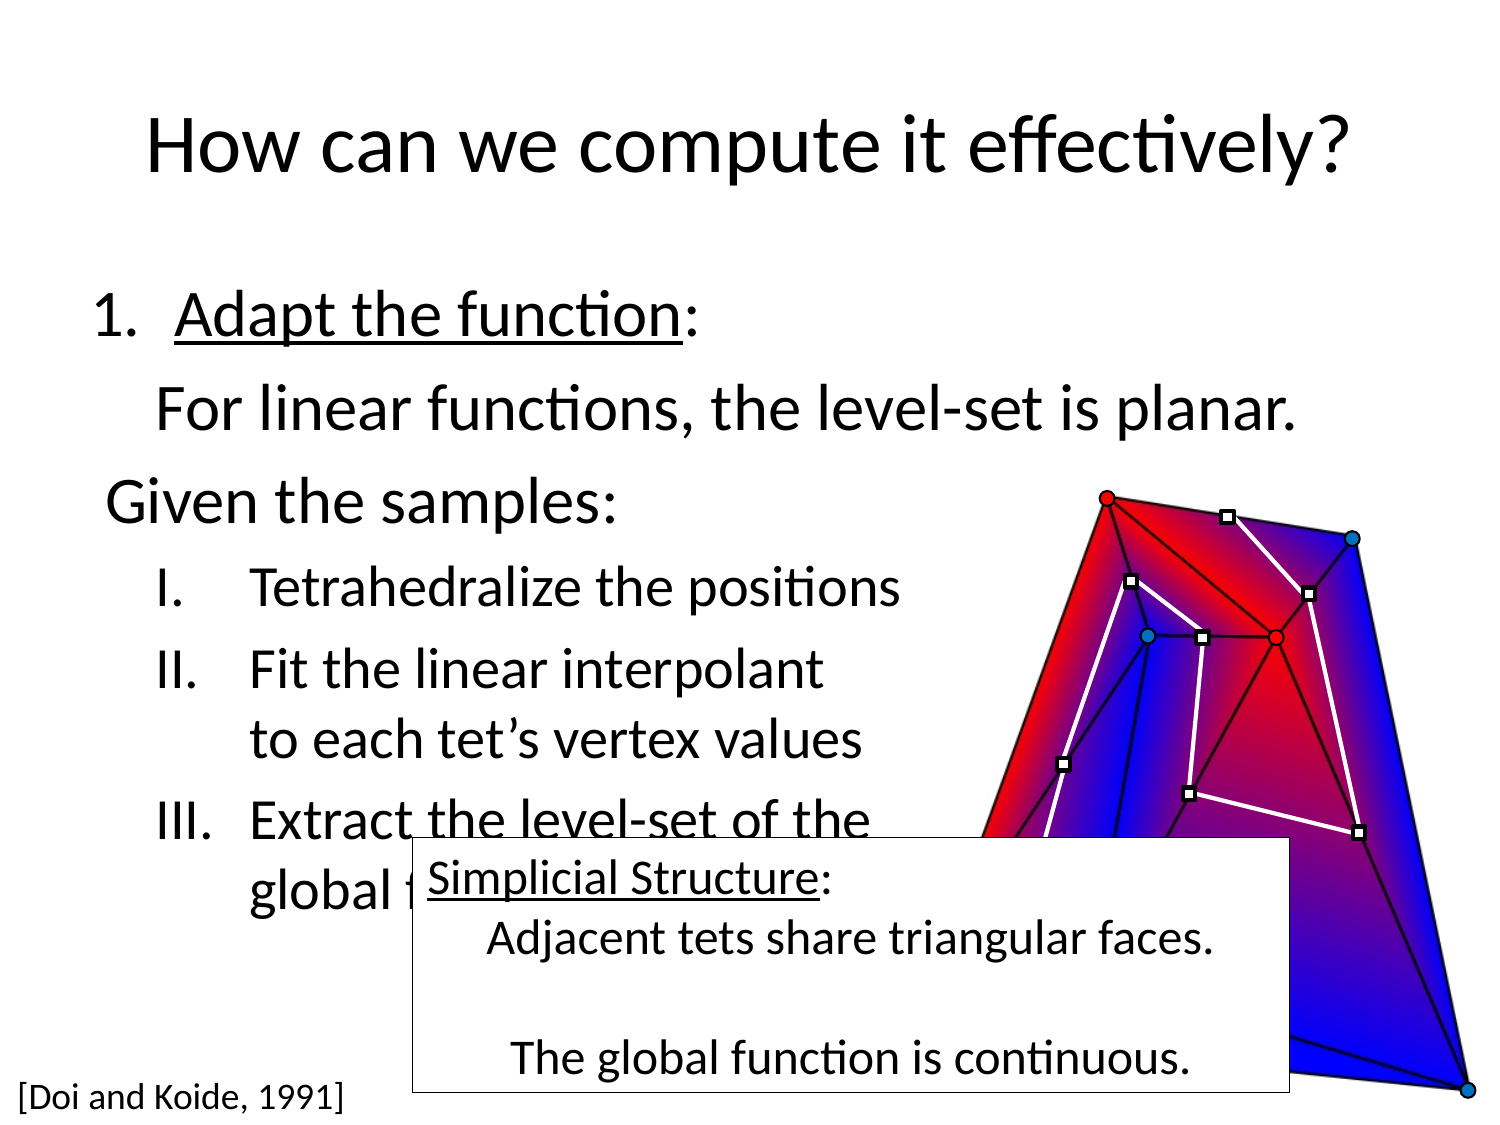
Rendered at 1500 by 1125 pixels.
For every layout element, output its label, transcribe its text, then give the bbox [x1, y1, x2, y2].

title How can we compute it effectively? [75, 45, 1425, 233]
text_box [936, 490, 1476, 1098]
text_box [979, 510, 1366, 1004]
picture [899, 487, 1500, 1101]
text_box [Doi and Koide, 1991] [2, 1064, 361, 1125]
